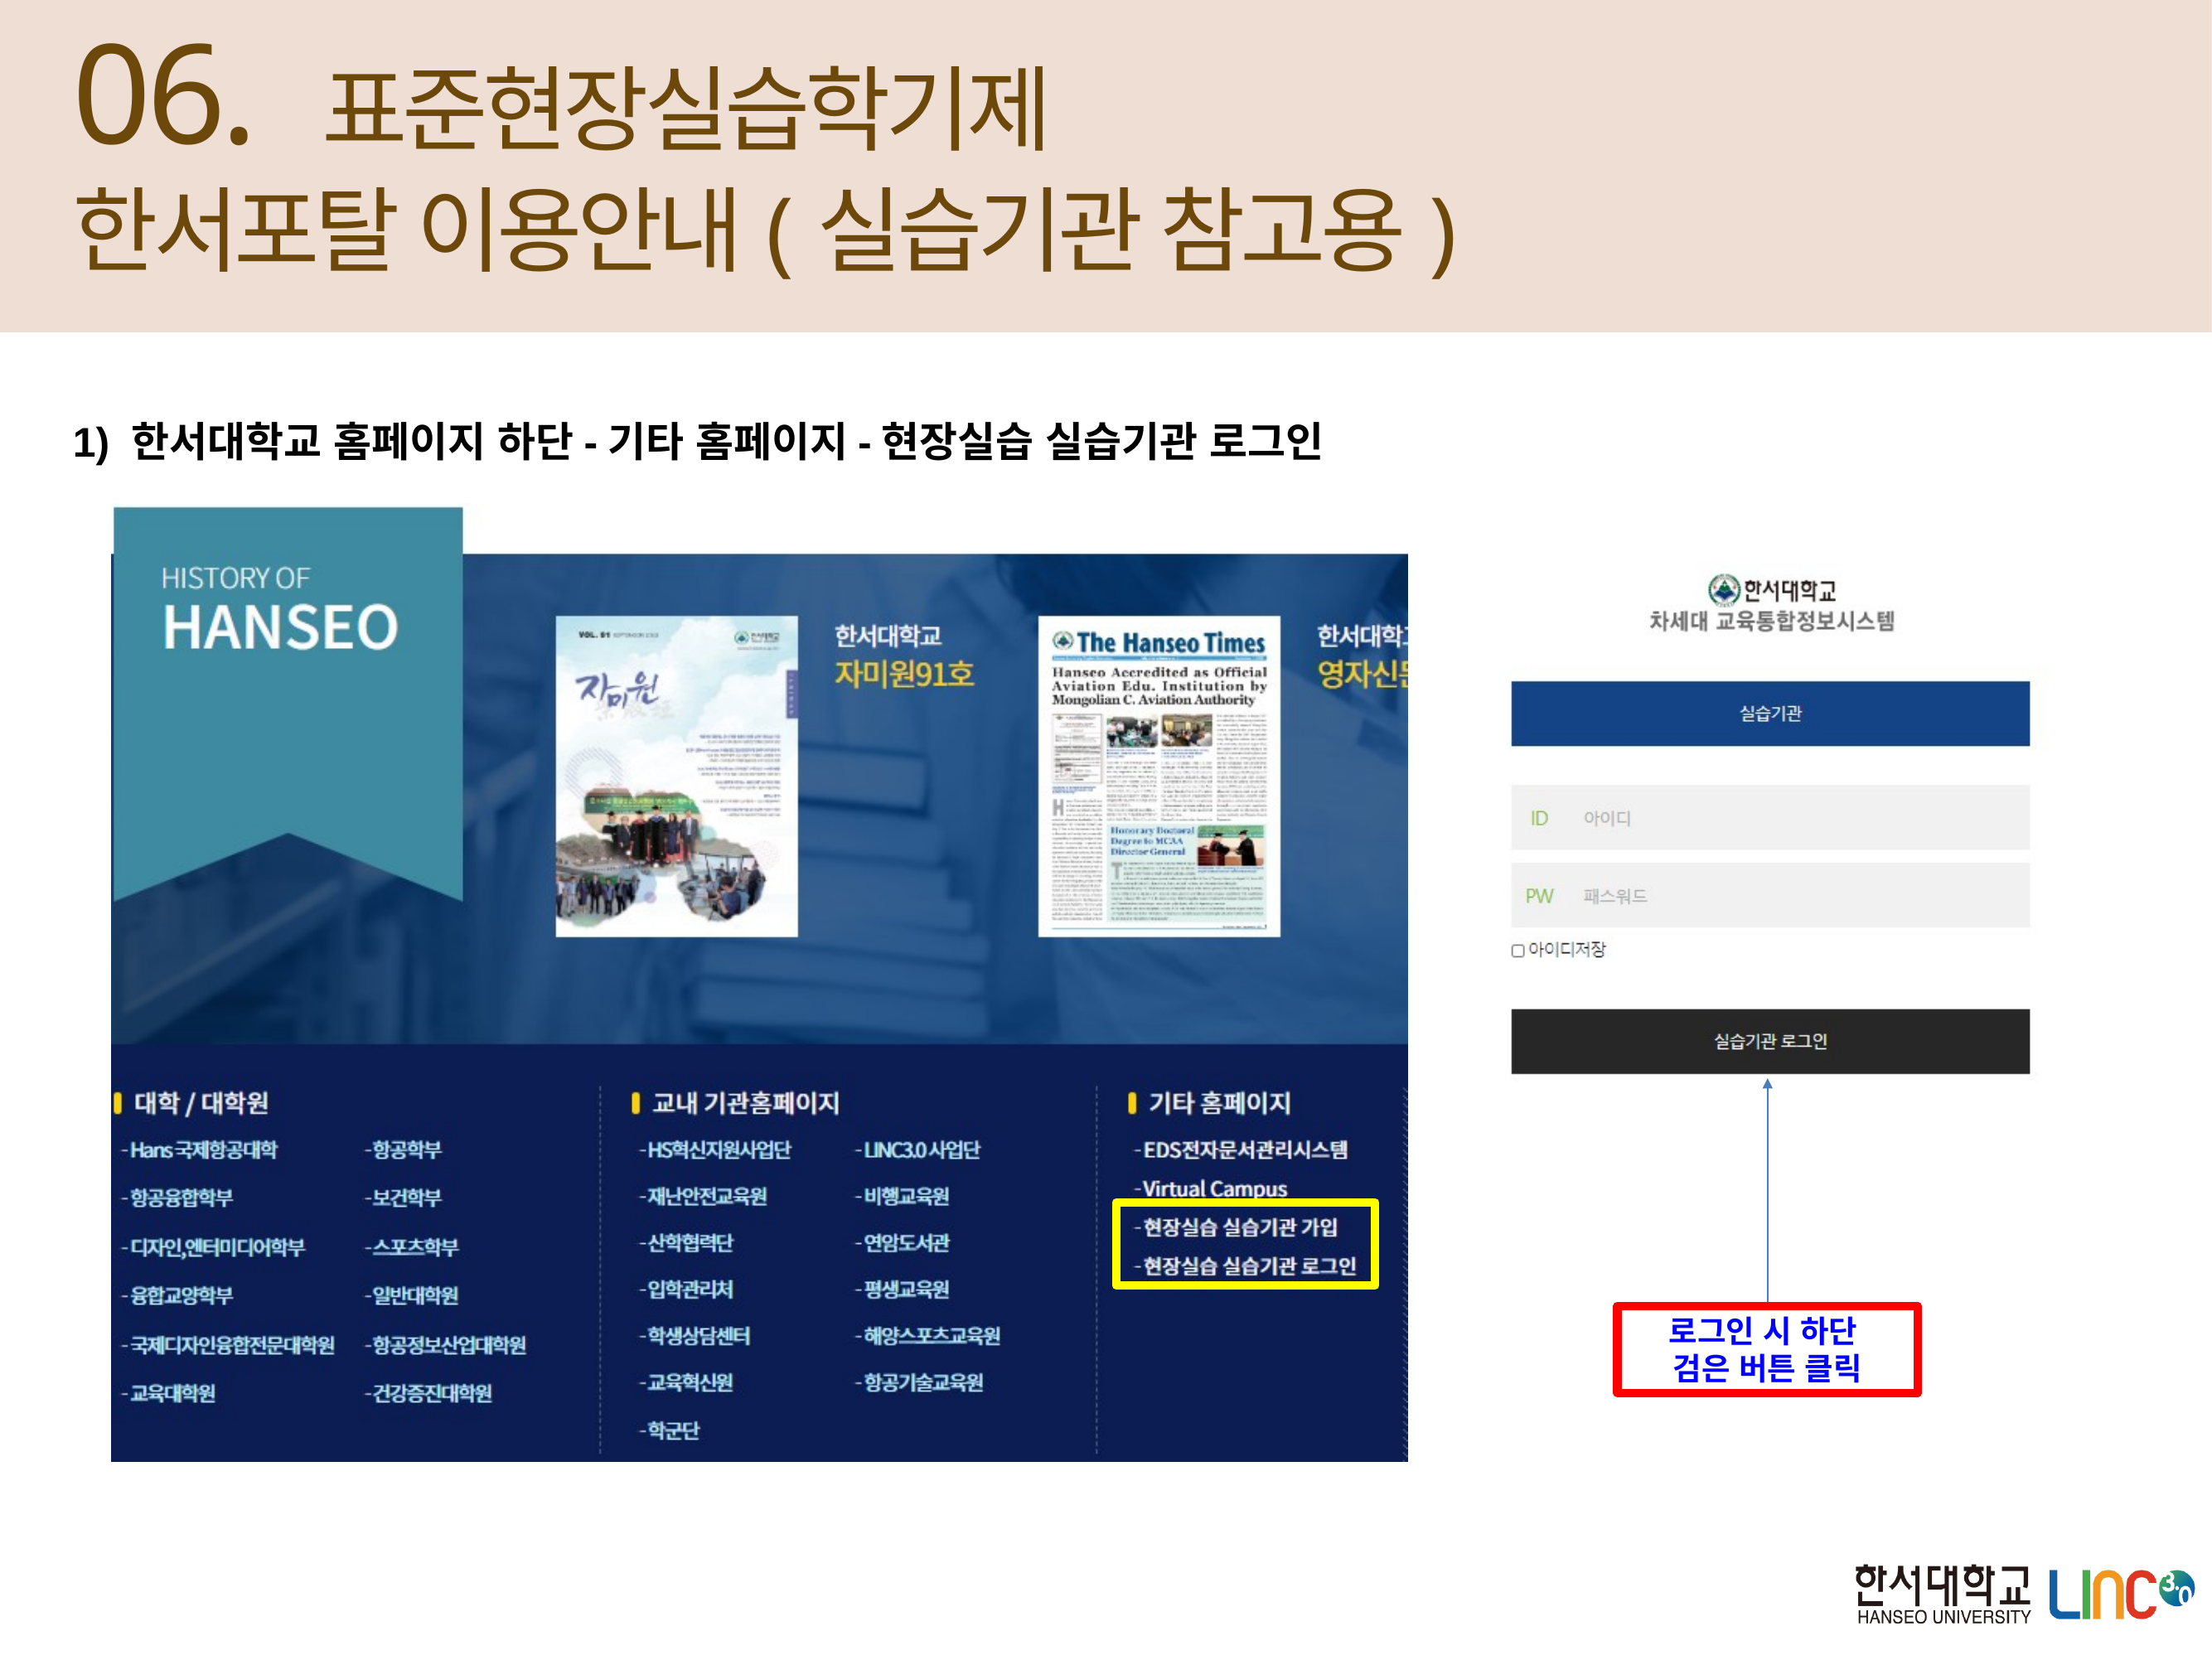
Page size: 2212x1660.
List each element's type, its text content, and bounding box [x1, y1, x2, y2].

picture [1845, 1547, 2205, 1638]
text_box [0, 0, 2212, 334]
text_box 1) 한서대학교 홈페이지 하단-기타 홈페이지-현장실습 실습기관 로그인 [61, 385, 2182, 472]
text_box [111, 501, 2089, 1462]
text_box 06. 표준현장실습학기제 한서포탈 이용안내(실습기관 참고용) [61, 0, 1977, 290]
